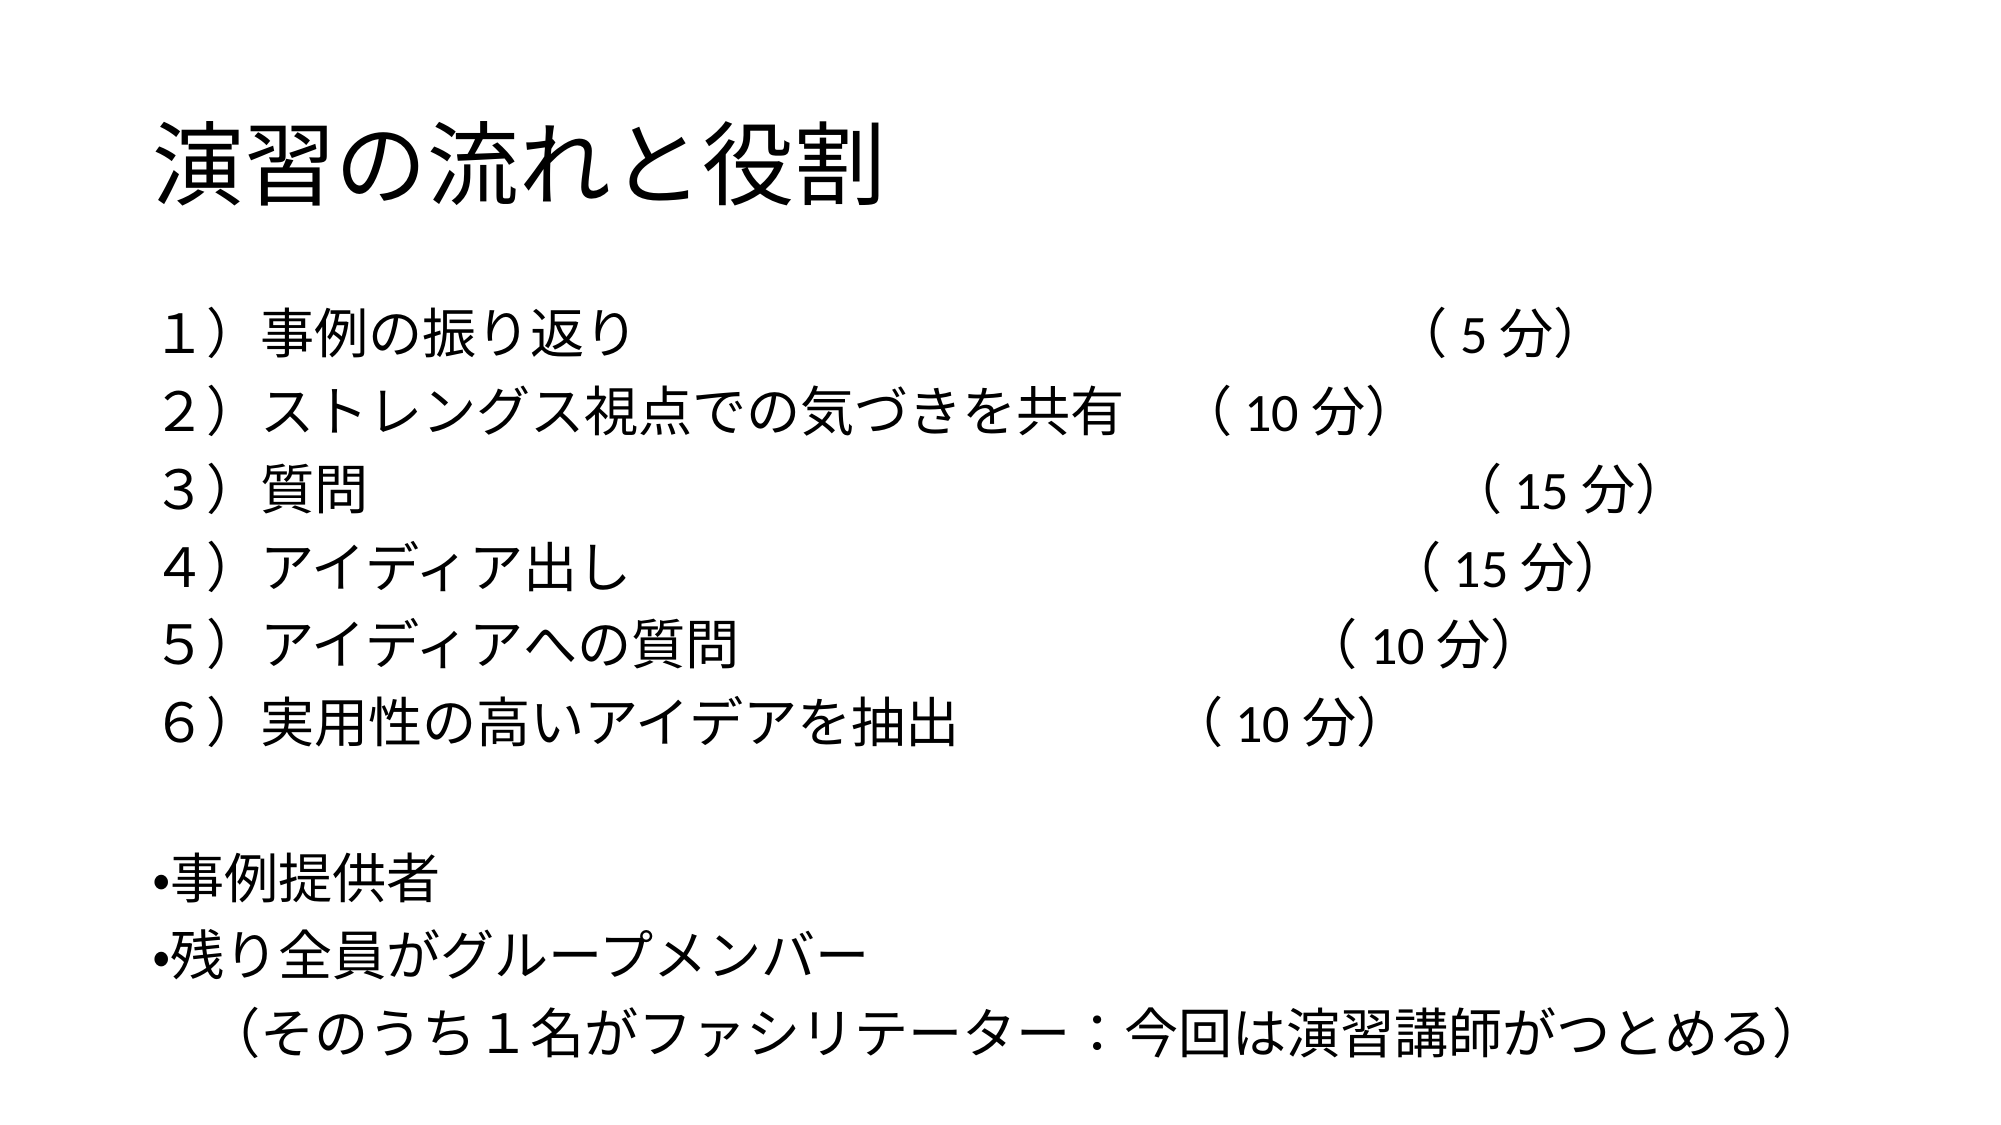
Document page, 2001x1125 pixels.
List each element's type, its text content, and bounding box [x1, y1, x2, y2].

title 演習の流れと役割 [137, 59, 1863, 278]
list １）事例の振り返り （5分） ２）ストレングス視点での気づきを共有 （10分） ３）質問 （15分） ４）アイディア出し （15分） ５）アイディアへの質問 （10分） ６）実用性の高いアイデアを抽出 （10分） ・事例提供者 ・残り全員がグループメンバー （そのうち１名がファシリテーター：今回は演習講師がつとめる） [137, 299, 1863, 1089]
